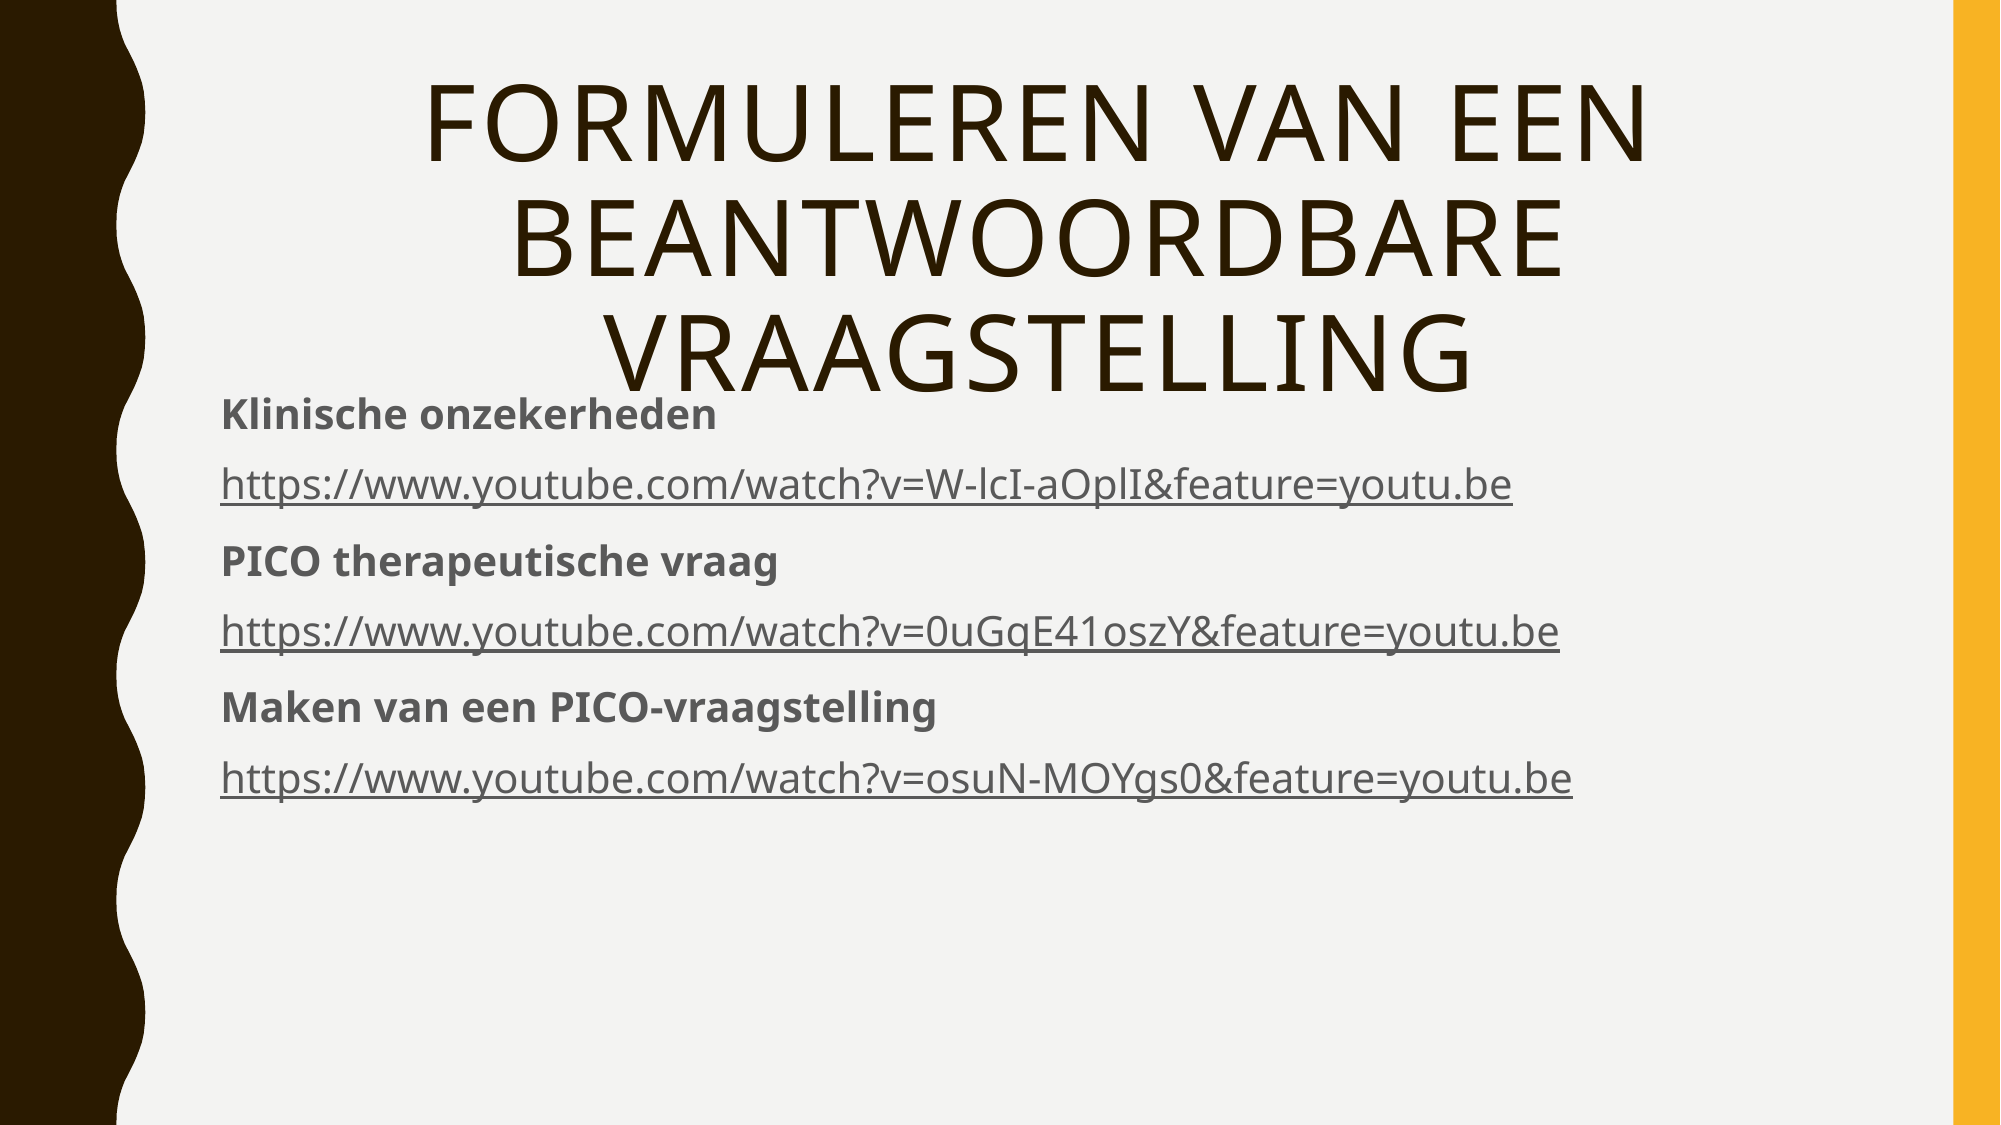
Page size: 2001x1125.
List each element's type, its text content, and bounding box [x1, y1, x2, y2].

title Formuleren van een beantwoordbare vraagstelling [205, 62, 1875, 308]
list Klinische onzekerheden https://www.youtube.com/watch?v=W-lcI-aOplI&feature=youtu.be PICO therapeutische vraag https://www.youtube.com/watch?v=0uGqE41oszY&feature=youtu.be Maken van een PICO-vraagstelling https://www.youtube.com/watch?v=osuN-MOYgs0&feature=youtu.be [205, 375, 1875, 965]
